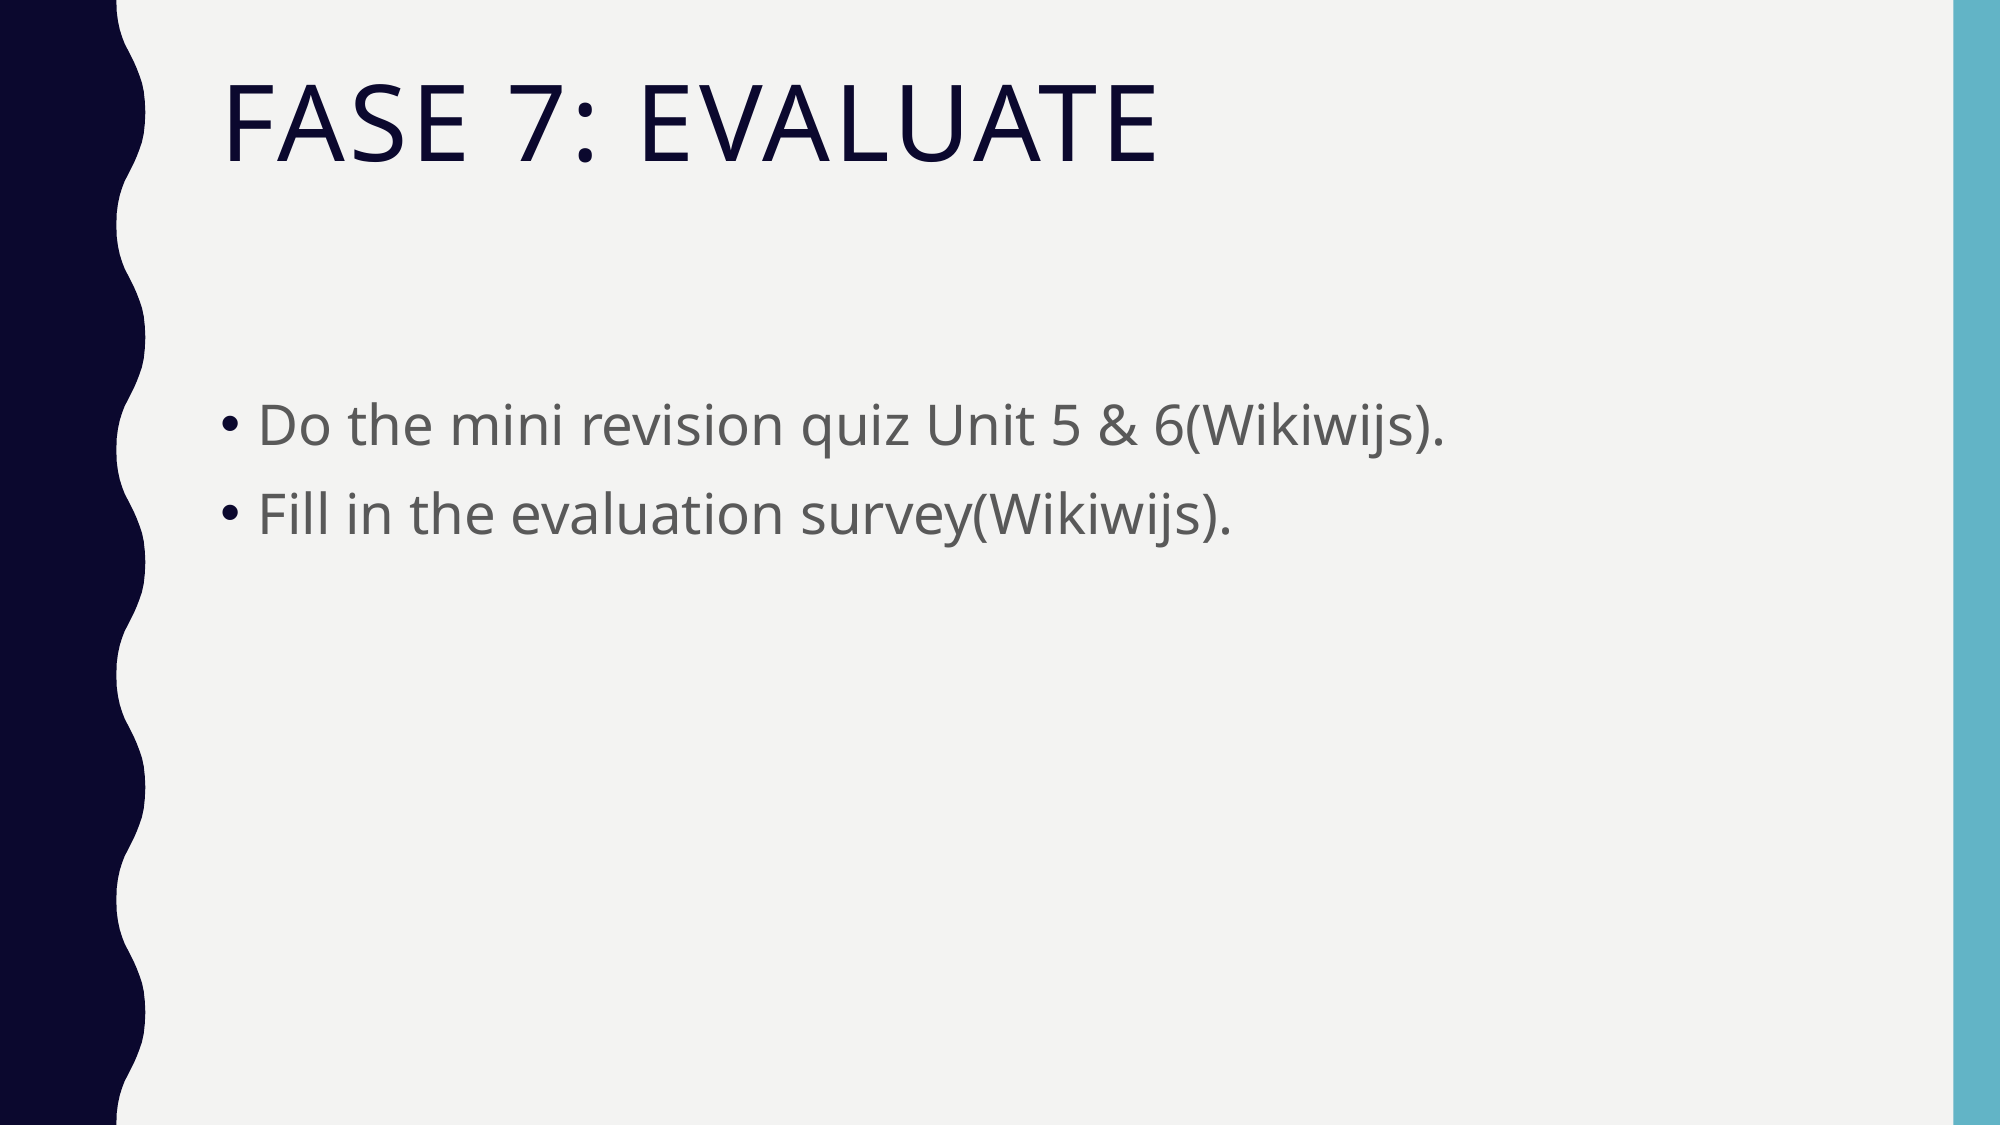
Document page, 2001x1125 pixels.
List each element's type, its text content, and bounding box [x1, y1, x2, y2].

list Do the mini revision quiz Unit 5 & 6(Wikiwijs). Fill in the evaluation survey(Wikiwijs). [205, 375, 1875, 965]
title Fase 7: evaluate [205, 62, 1875, 308]
